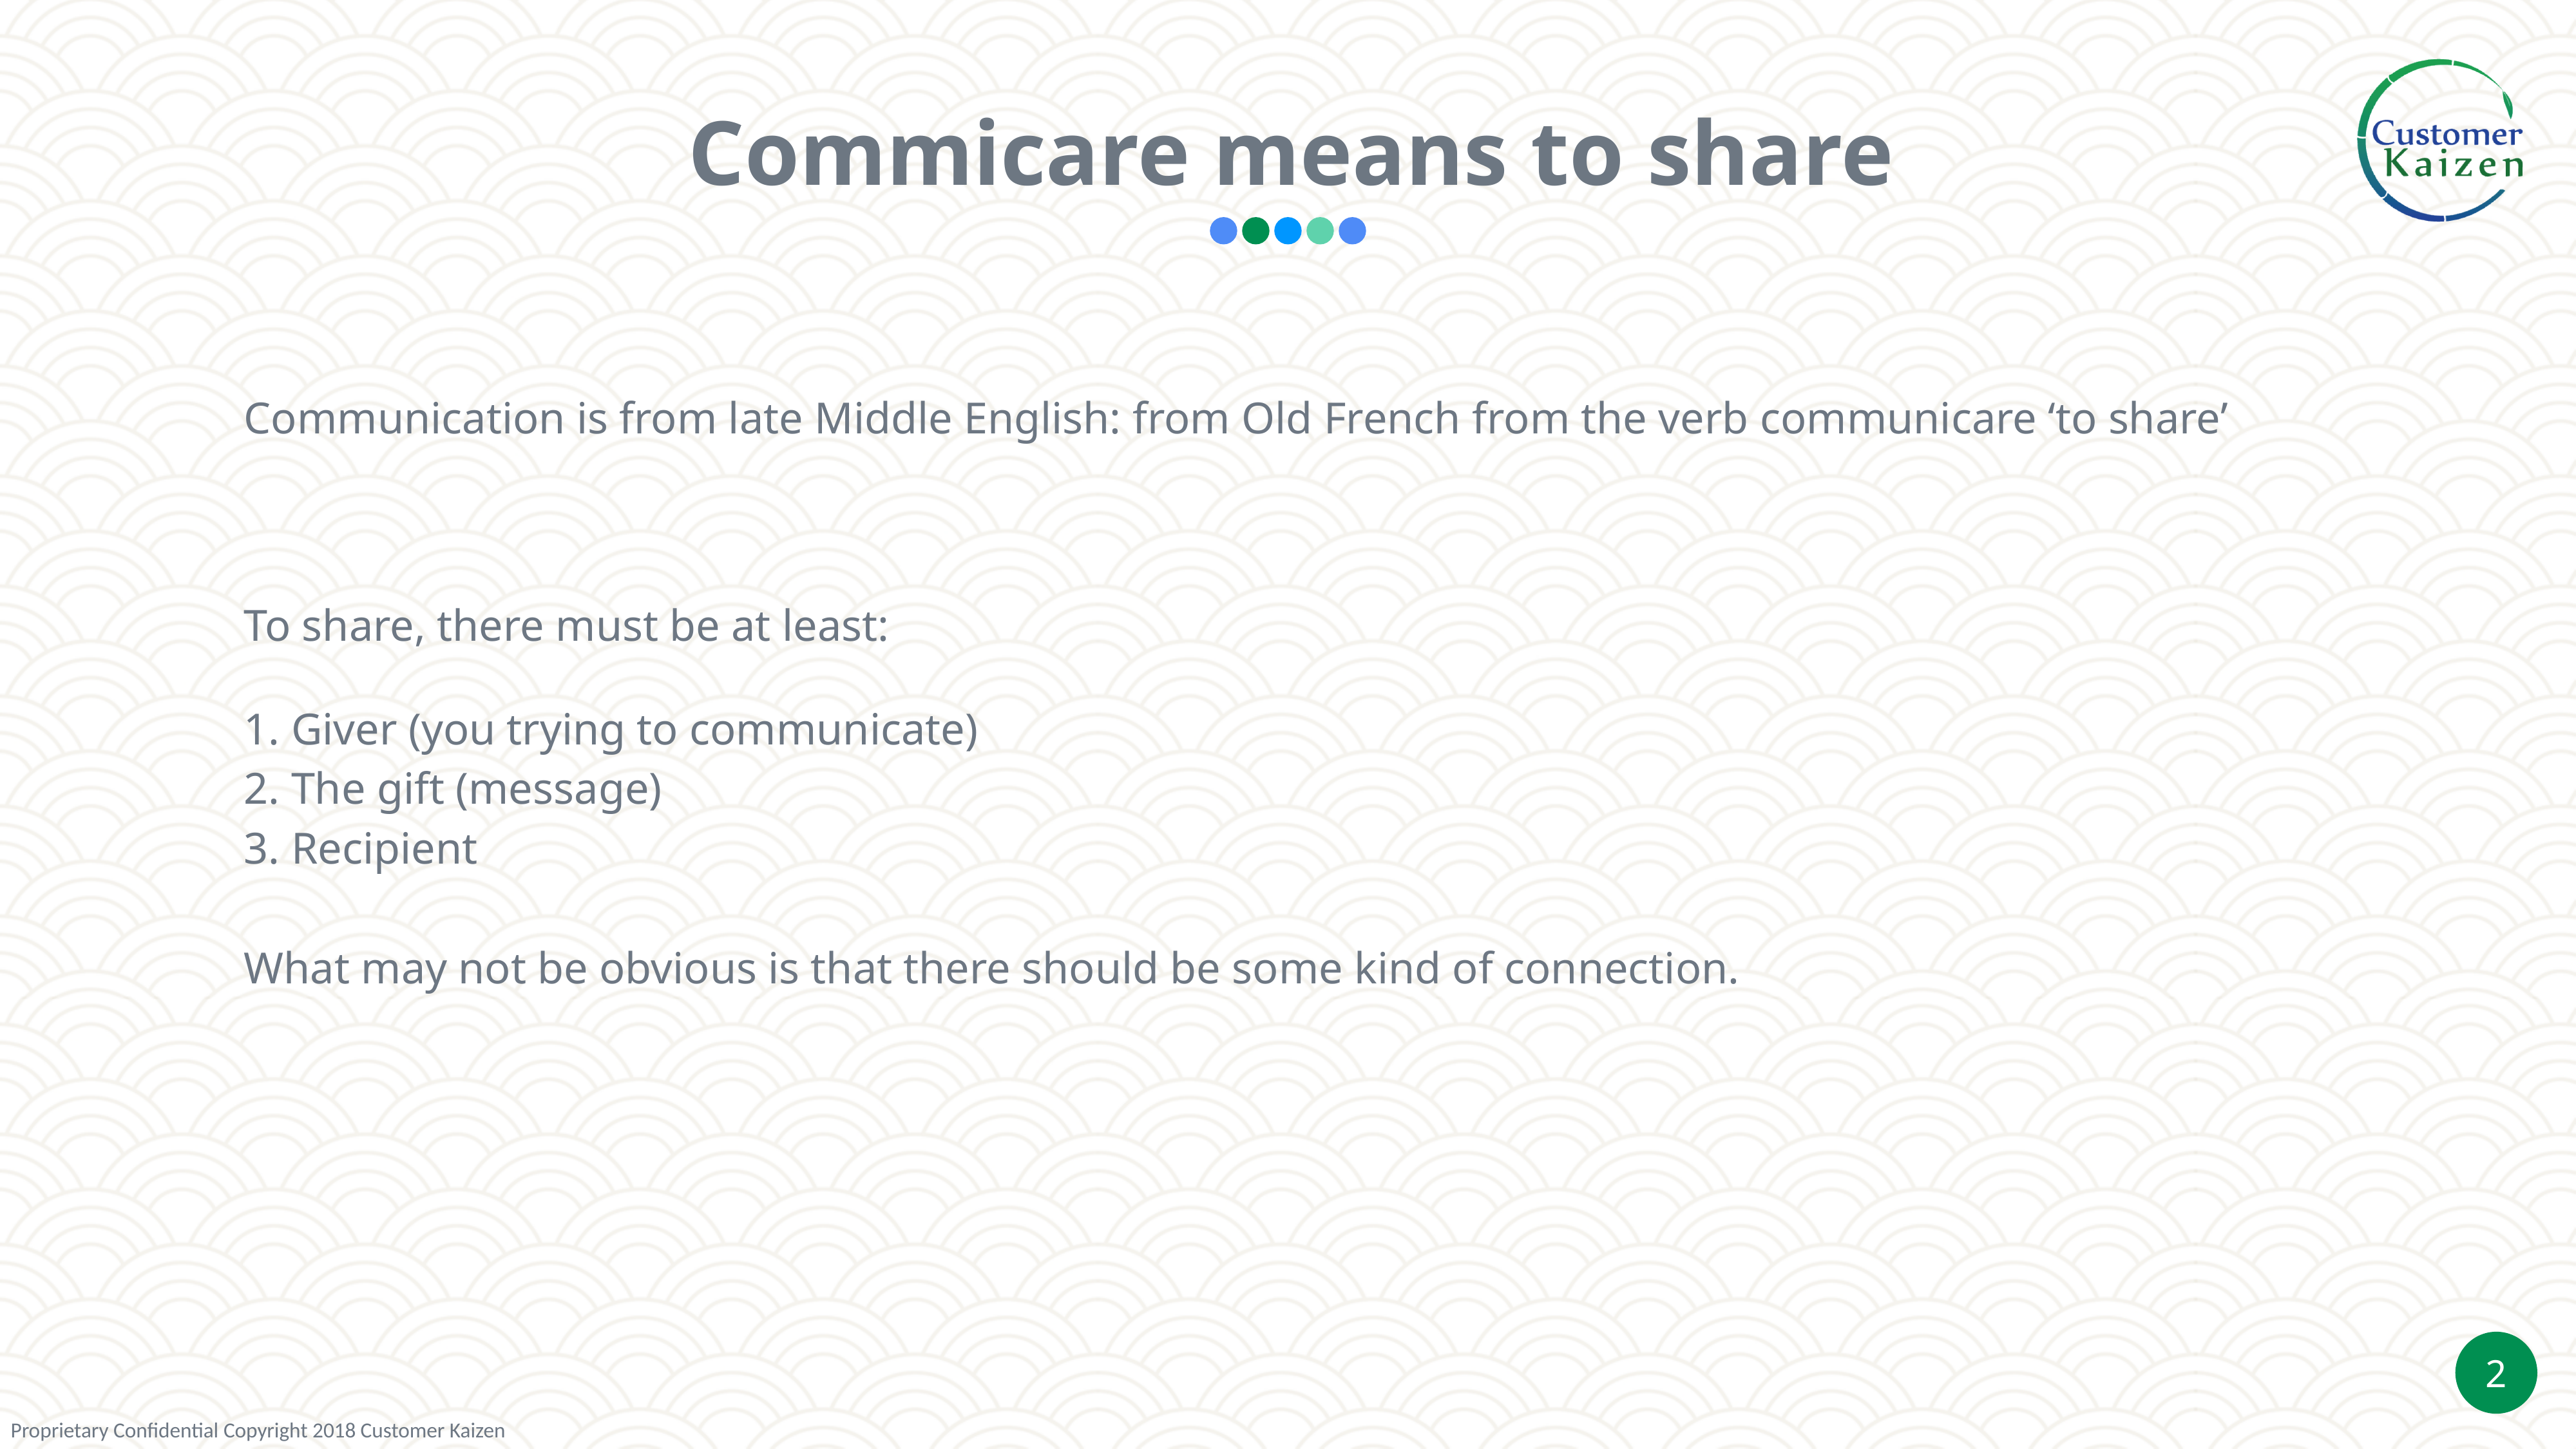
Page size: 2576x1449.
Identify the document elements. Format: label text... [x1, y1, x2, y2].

list Commicare means to share [498, 103, 2085, 226]
picture [0, 0, 2576, 1449]
list Communication is from late Middle English: from Old French from the verb communicare ‘to share’ To share, there must be at least: Giver (you trying to communicate) The gift (message) Recipient What may not be obvious is that there should be some kind of connection. [224, 387, 2447, 1307]
